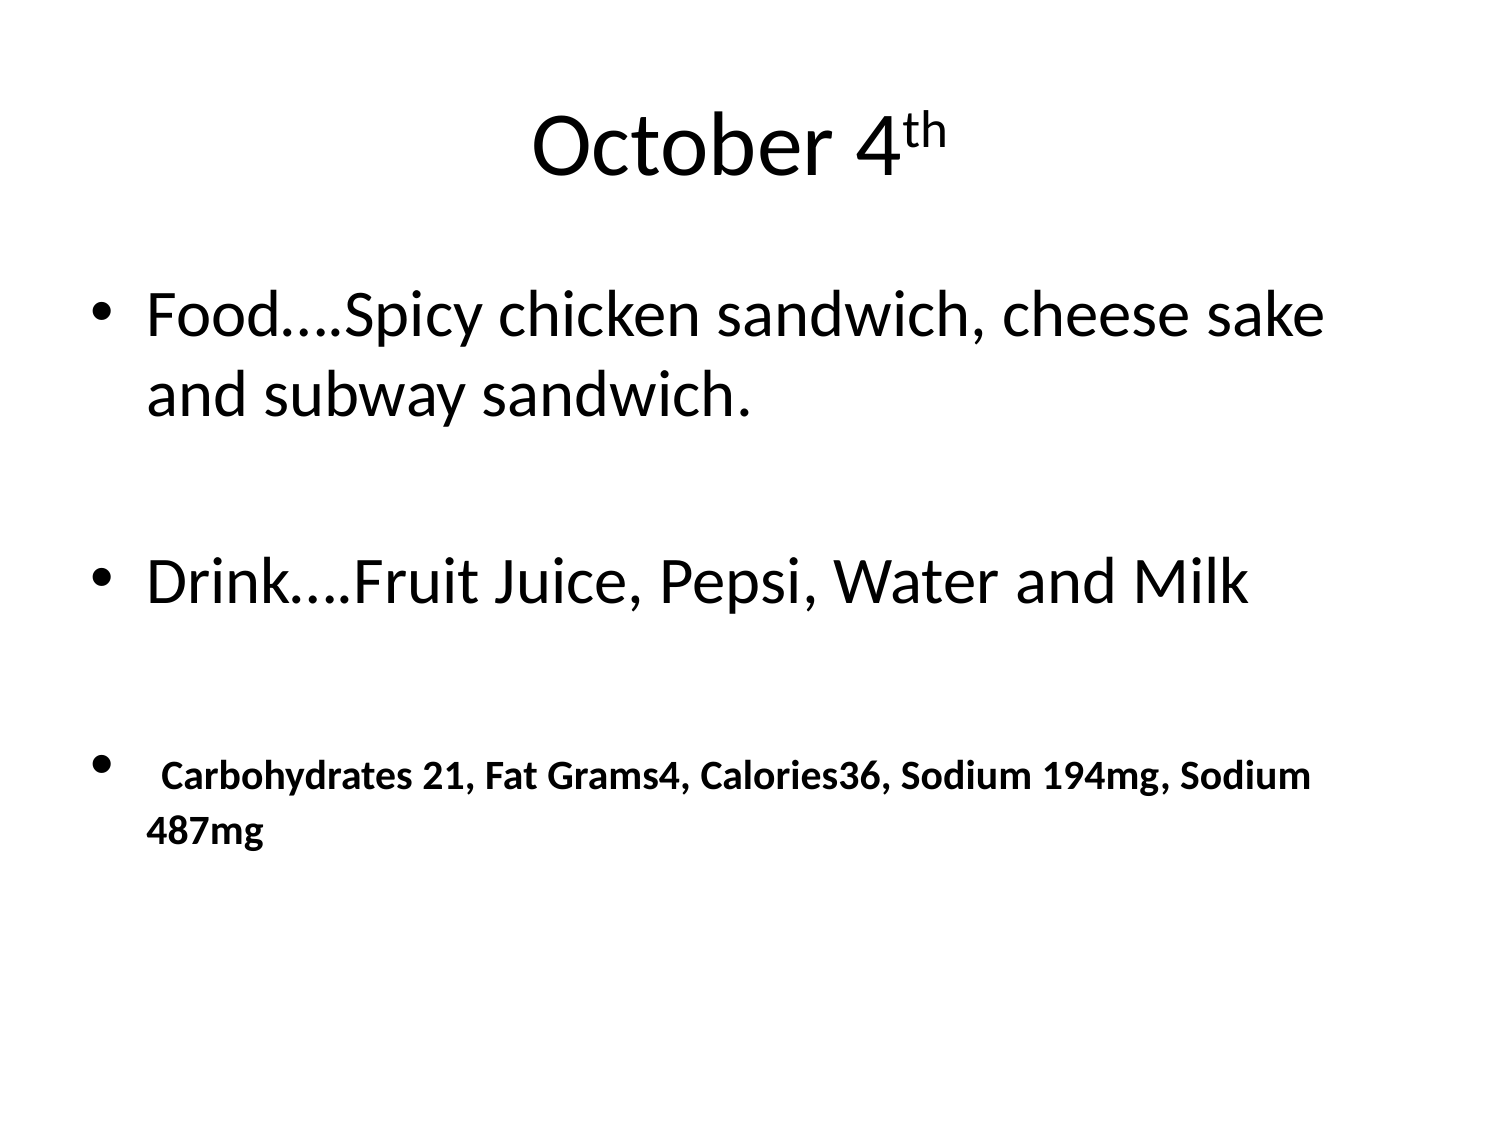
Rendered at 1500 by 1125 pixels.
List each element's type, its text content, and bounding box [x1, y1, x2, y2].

title October 4th [75, 45, 1425, 233]
text_box [397, 312, 428, 373]
list Food….Spicy chicken sandwich, cheese sake and subway sandwich. Drink….Fruit Juice, Pepsi, Water and Milk Carbohydrates 21, Fat Grams4, Calories36, Sodium 194mg, Sodium 487mg [75, 262, 1425, 1005]
